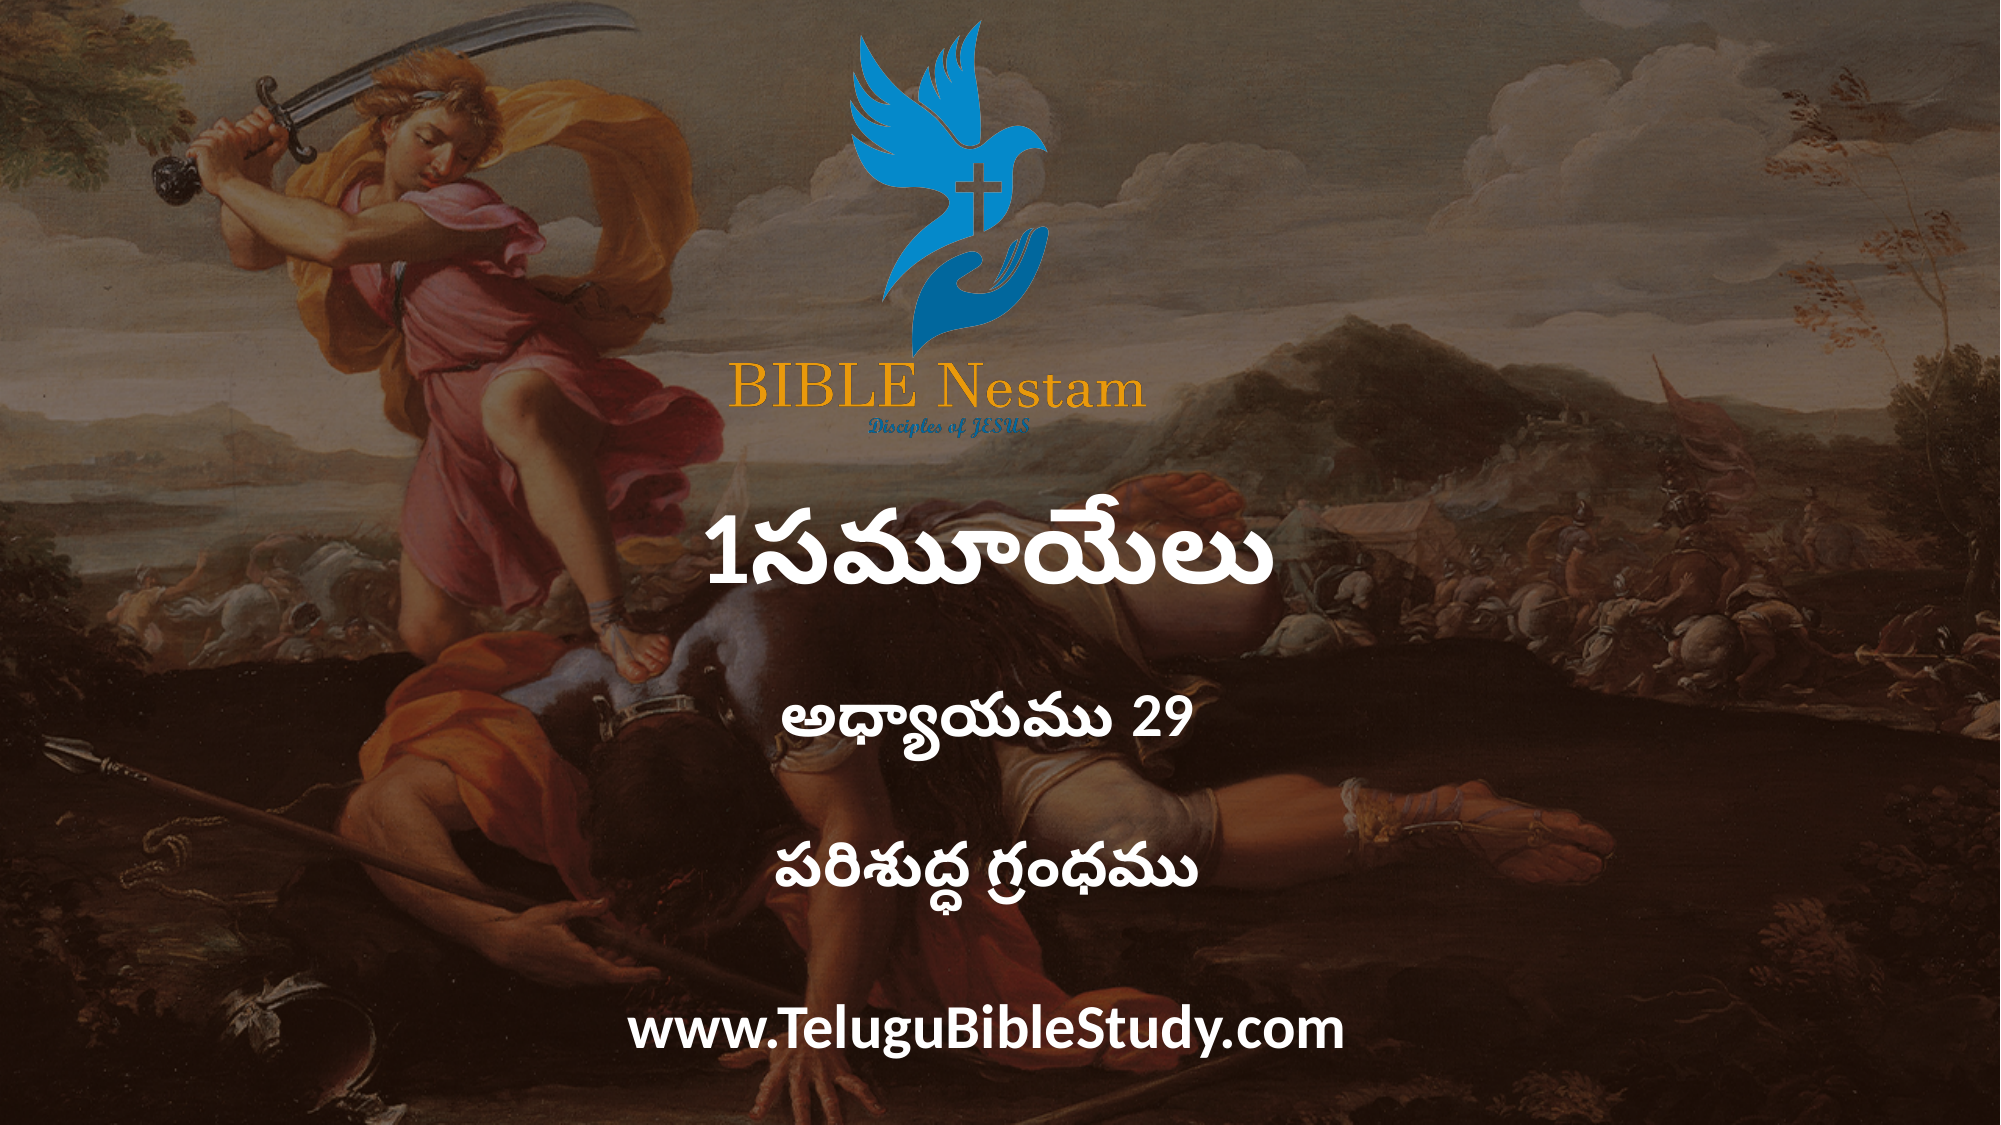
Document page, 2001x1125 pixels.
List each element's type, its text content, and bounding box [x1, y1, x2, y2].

subtitle అధ్యాయము 29 పరిశుద్ధ గ్రంధము www.TeluguBibleStudy.com [50, 666, 1925, 1084]
title 1సమూయేలు [50, 437, 1925, 646]
picture [0, 0, 2000, 1125]
